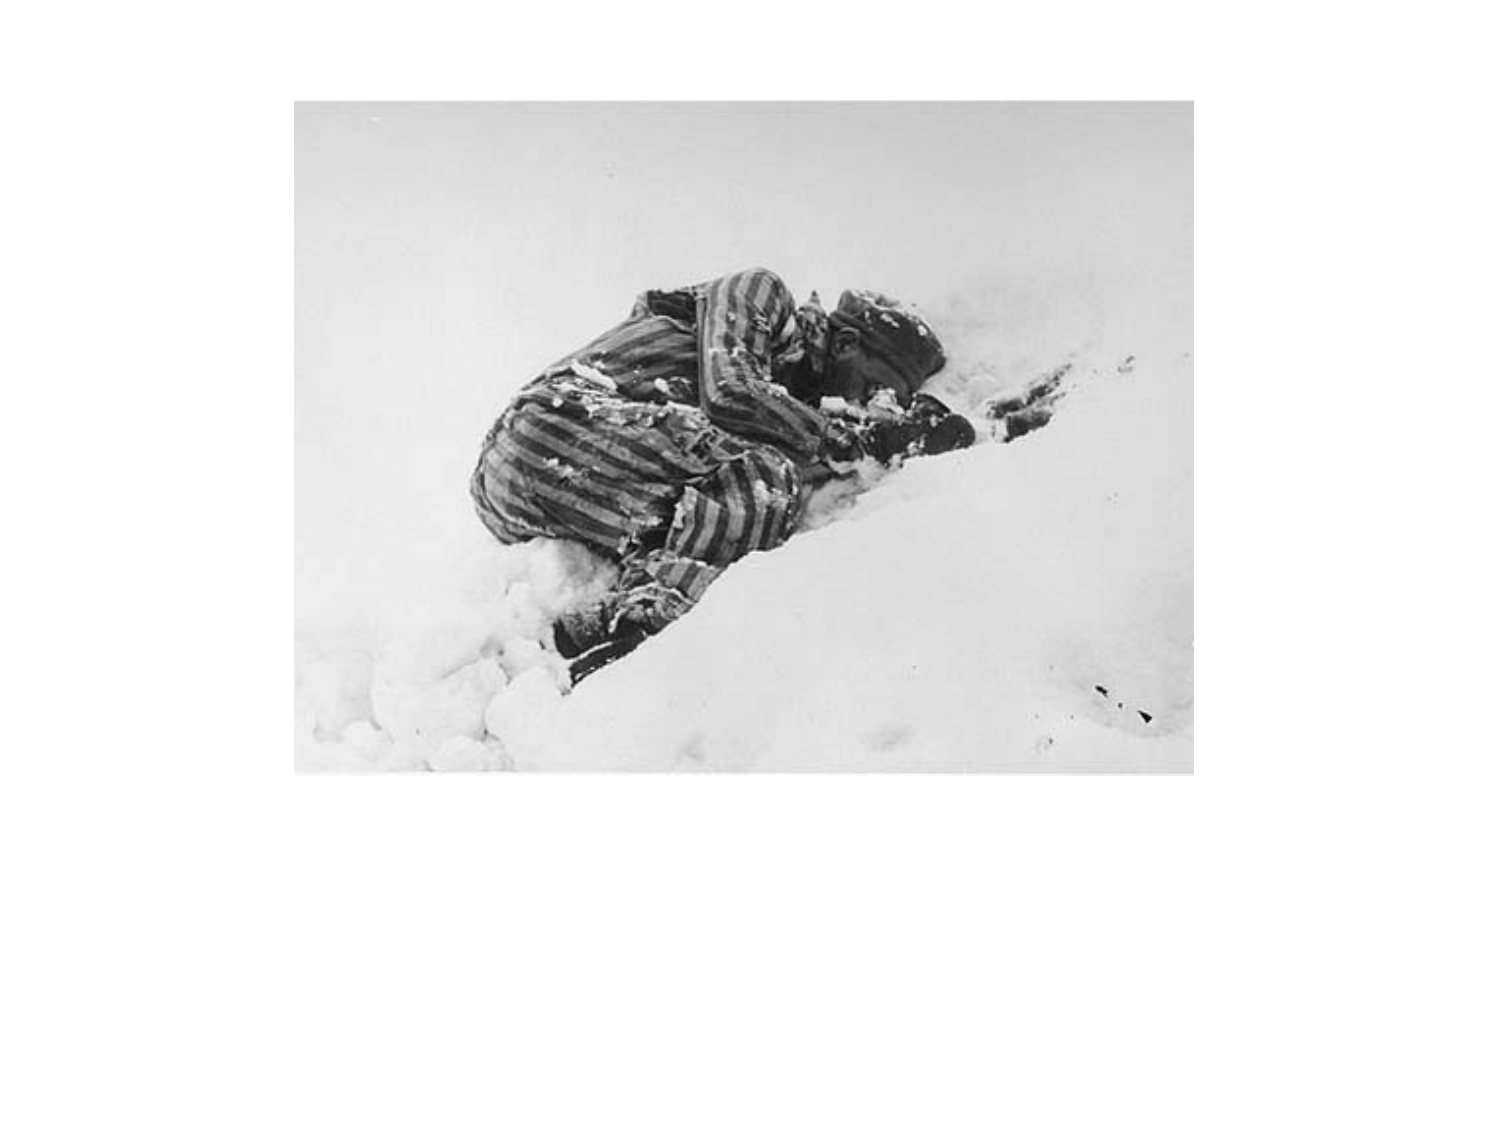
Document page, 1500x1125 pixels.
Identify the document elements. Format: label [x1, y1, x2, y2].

picture [293, 100, 1195, 776]
